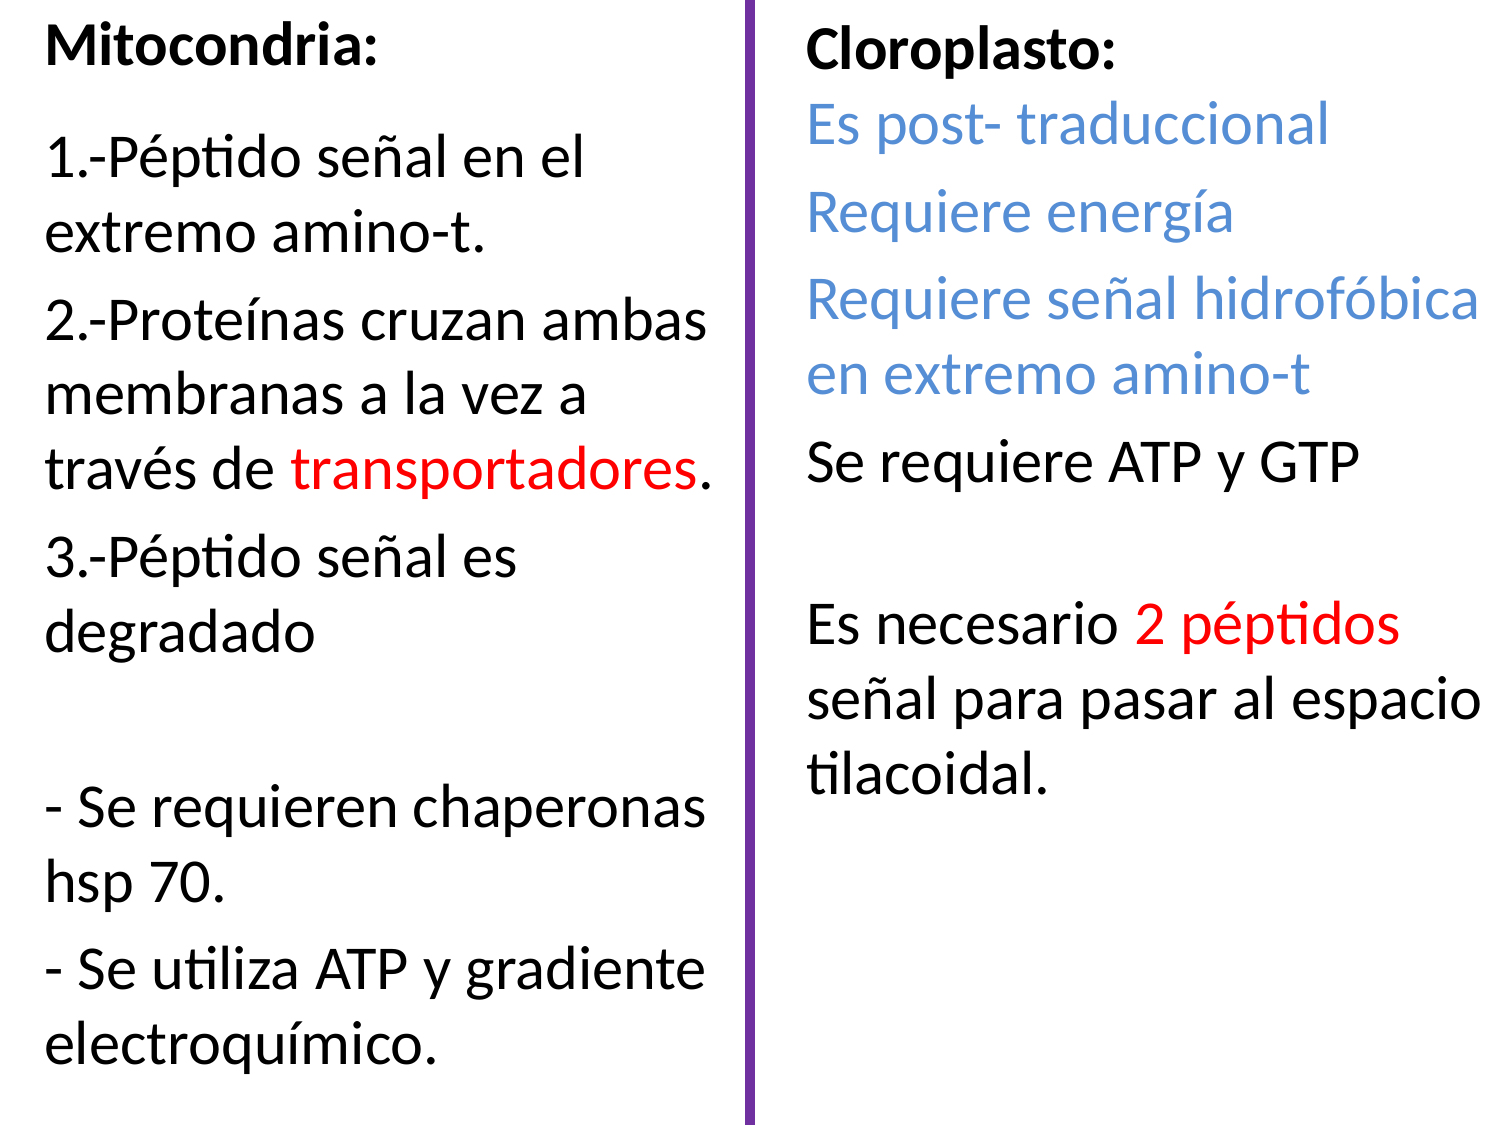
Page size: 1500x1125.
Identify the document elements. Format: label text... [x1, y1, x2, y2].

text_box Cloroplasto: Es post- traduccional Requiere energía Requiere señal hidrofóbica en extremo amino-t Se requiere ATP y GTP Es necesario 2 péptidos señal para pasar al espacio tilacoidal. [791, 0, 1500, 1010]
text_box Mitocondria: 1.-Péptido señal en el extremo amino-t. 2.-Proteínas cruzan ambas membranas a la vez a través de transportadores. 3.-Péptido señal es degradado - Se requieren chaperonas hsp 70. - Se utiliza ATP y gradiente electroquímico. [29, 0, 739, 1125]
